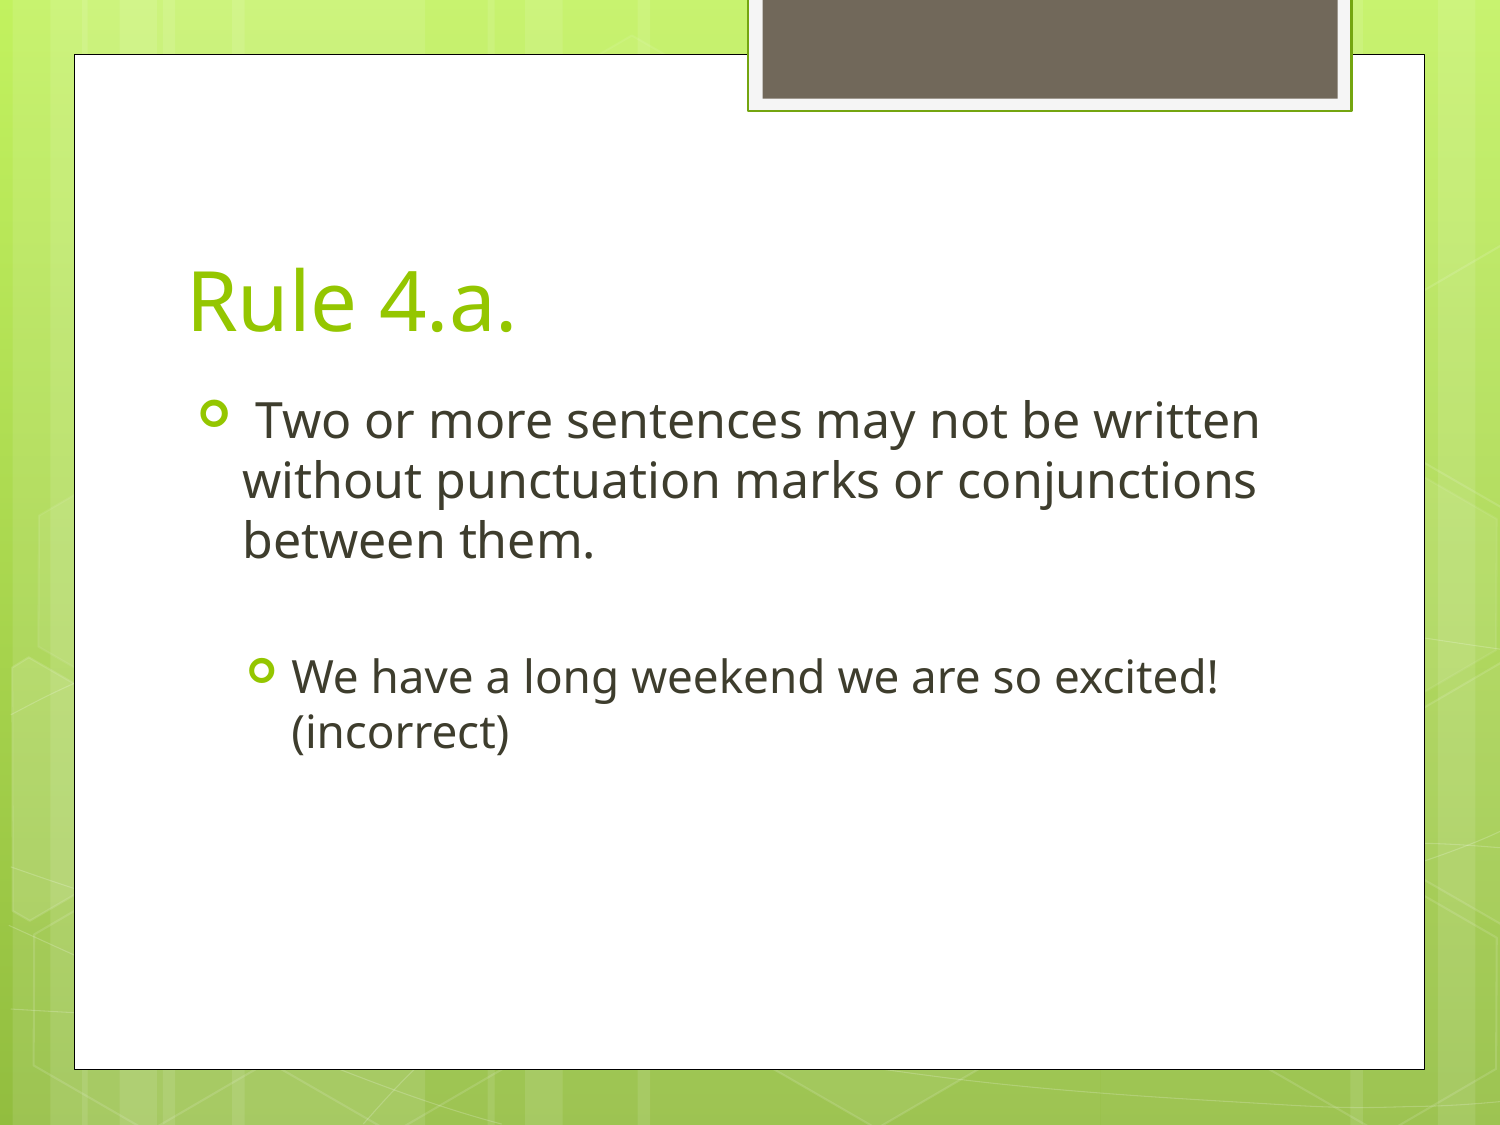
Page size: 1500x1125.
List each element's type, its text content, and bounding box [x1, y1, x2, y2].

title Rule 4.a. [171, 168, 1324, 357]
list Two or more sentences may not be written without punctuation marks or conjunctions between them. We have a long weekend we are so excited! (incorrect) [171, 381, 1283, 957]
